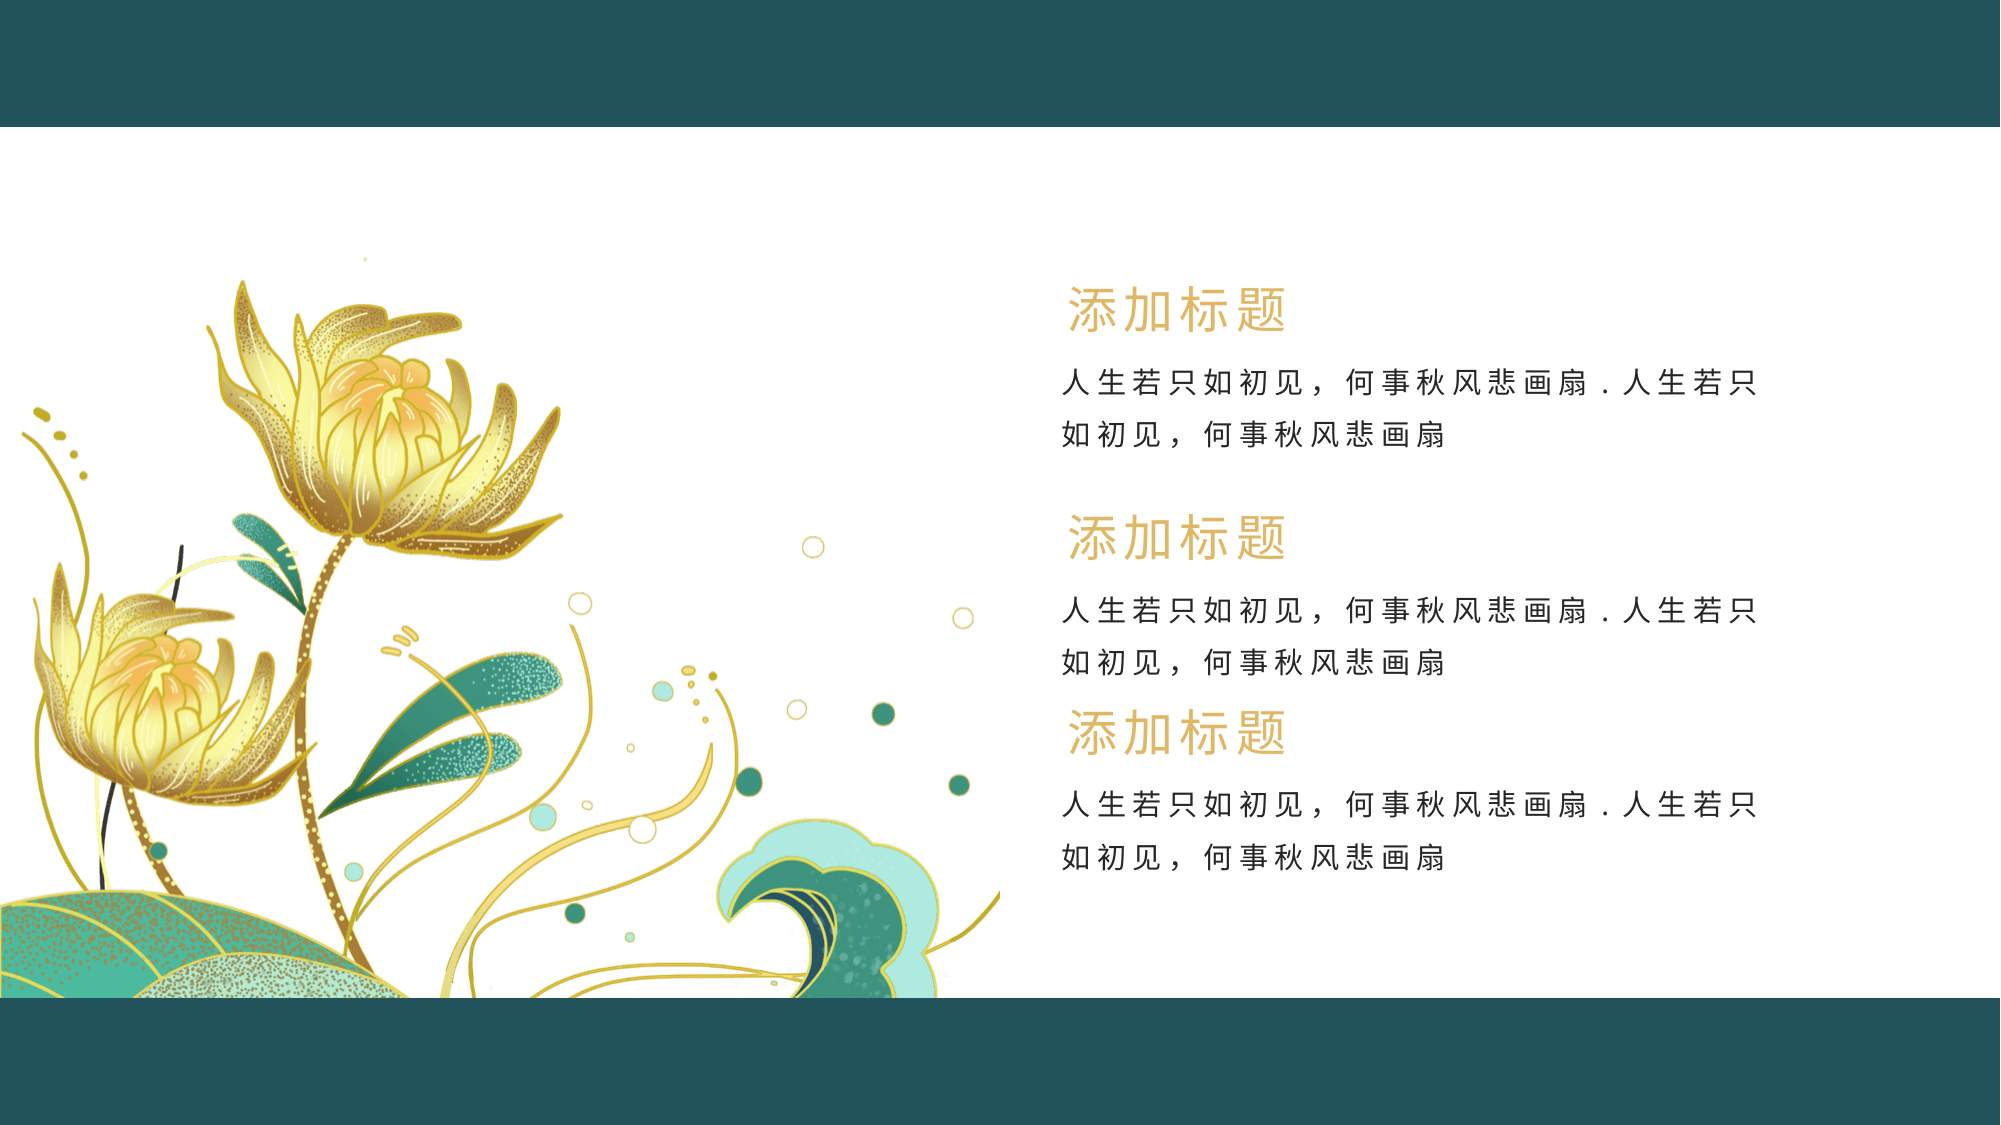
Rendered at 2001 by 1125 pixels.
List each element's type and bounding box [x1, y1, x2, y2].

text_box [0, 126, 2000, 999]
text_box [1047, 694, 1808, 930]
picture [0, 212, 1000, 998]
text_box [1047, 499, 1808, 694]
text_box [1047, 271, 1808, 499]
